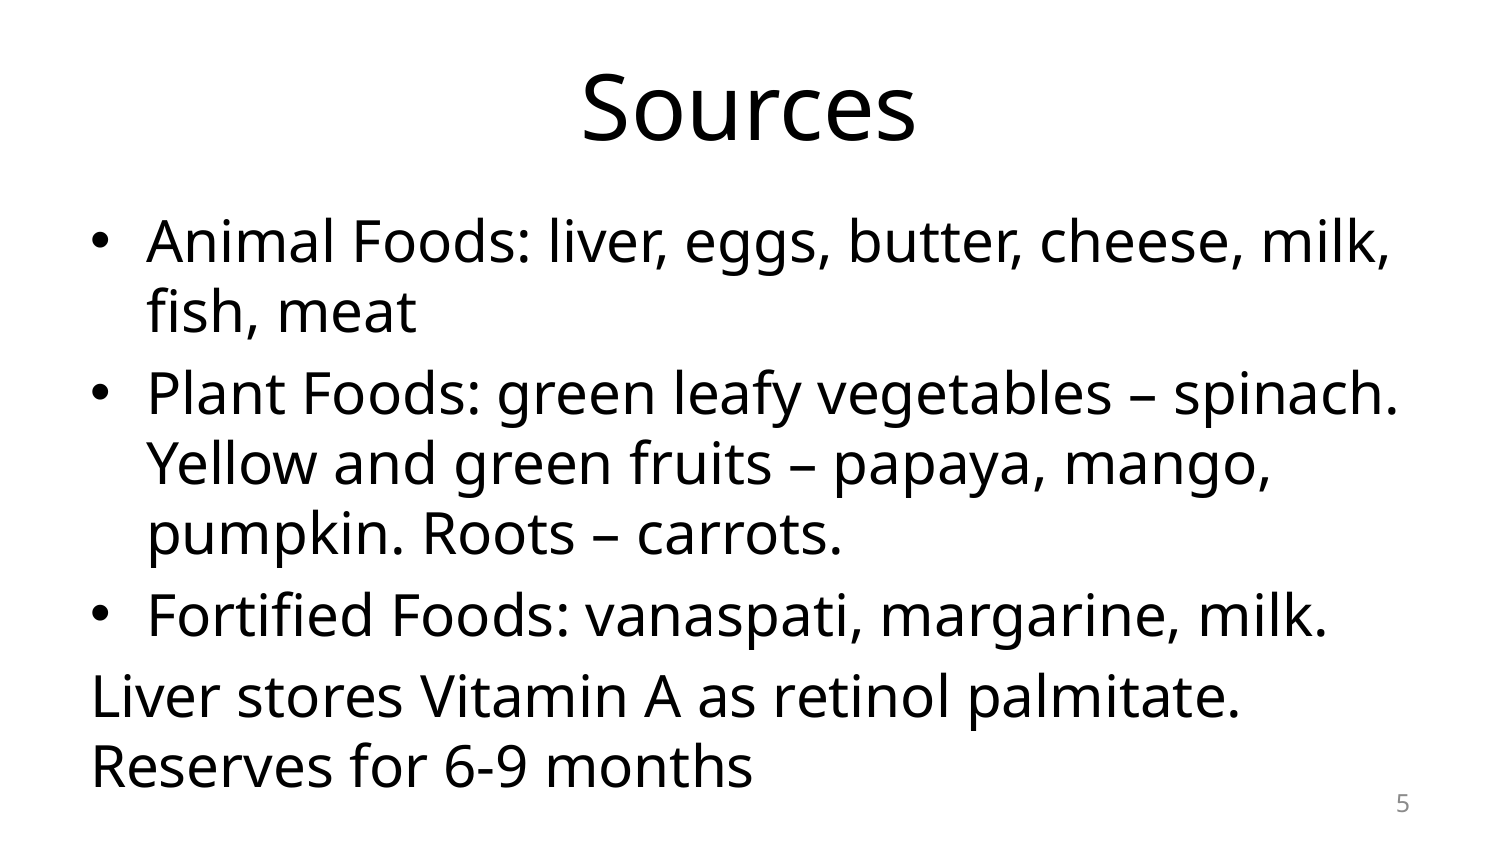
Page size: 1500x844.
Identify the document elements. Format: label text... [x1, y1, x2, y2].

slide_number 5 [1074, 782, 1425, 827]
title Sources [75, 33, 1425, 175]
list Animal Foods: liver, eggs, butter, cheese, milk, fish, meat Plant Foods: green leafy vegetables – spinach. Yellow and green fruits – papaya, mango, pumpkin. Roots – carrots. Fortified Foods: vanaspati, margarine, milk. Liver stores Vitamin A as retinol palmitate. Reserves for 6-9 months [75, 196, 1425, 754]
